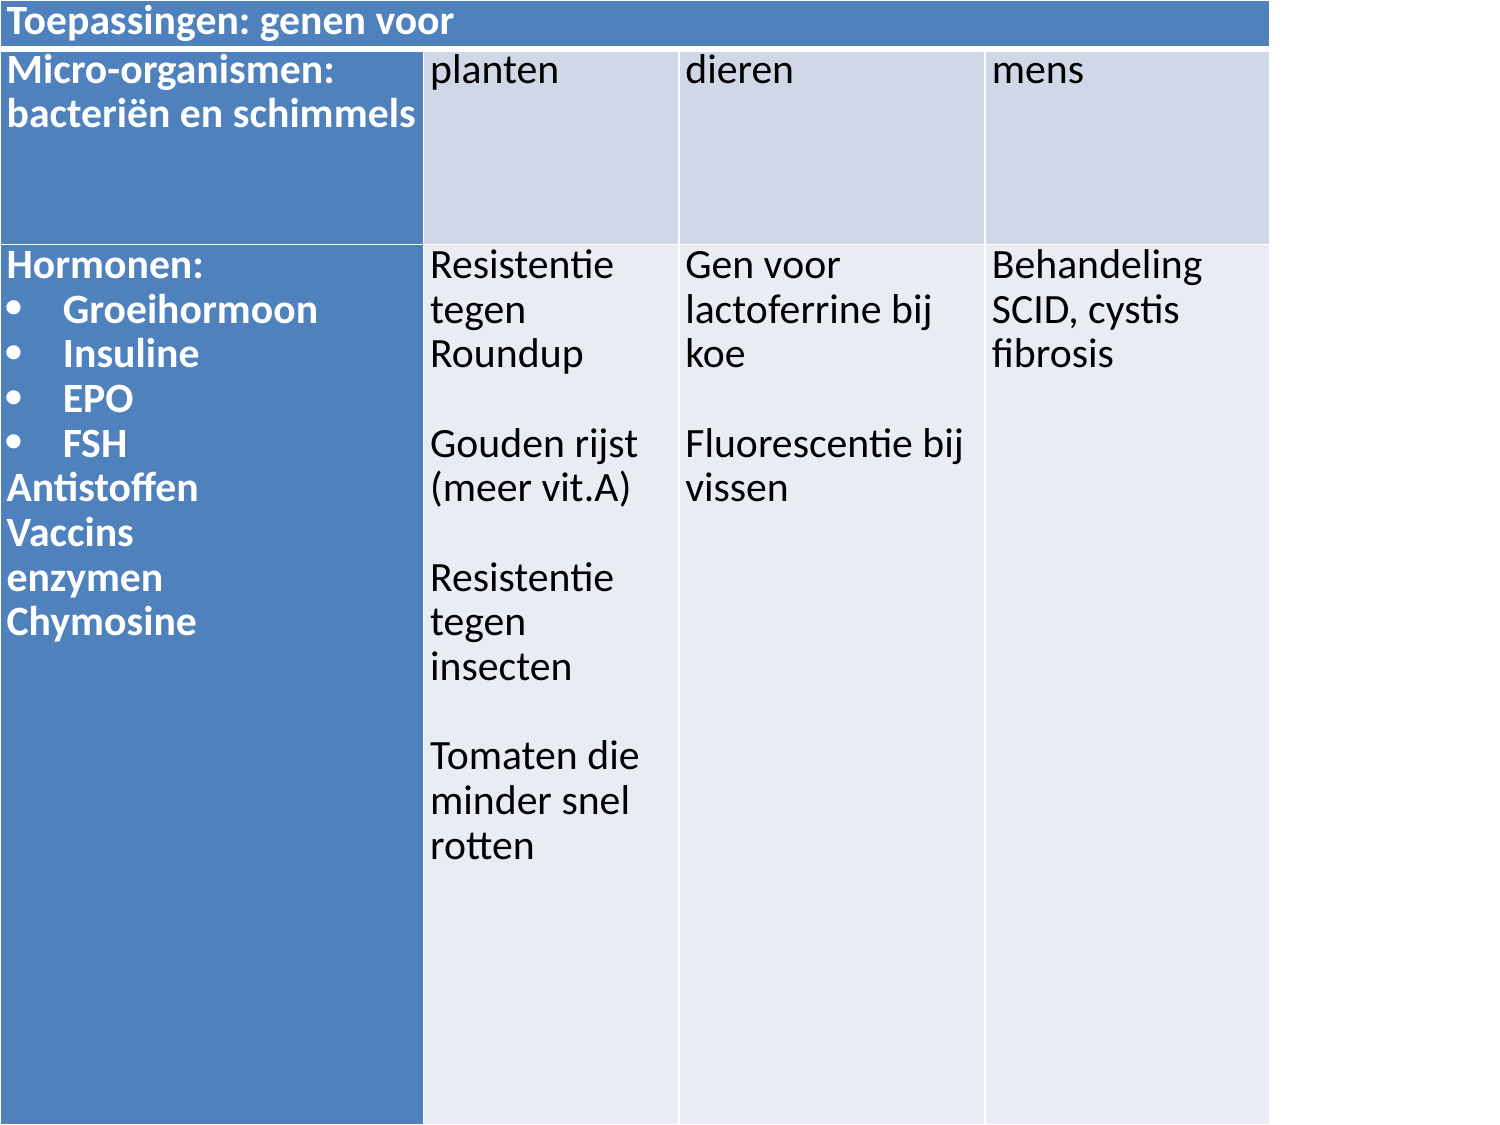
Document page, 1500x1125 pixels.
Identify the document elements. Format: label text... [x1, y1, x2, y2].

table_cell planten [424, 52, 678, 244]
table_cell Behandeling SCID, cystis fibrosis [986, 245, 1269, 1124]
table_cell Gen voor lactoferrine bij koe Fluorescentie bij vissen [680, 245, 984, 1124]
table_cell Micro-organismen: bacteriën en schimmels [1, 52, 423, 244]
table_cell mens [986, 52, 1269, 244]
table_cell Hormonen: Groeihormoon Insuline EPO FSH Antistoffen Vaccins enzymen Chymosine [1, 245, 423, 1124]
table_header Toepassingen: genen voor [1, 1, 1269, 46]
table_cell Resistentie tegen Roundup Gouden rijst (meer vit.A) Resistentie tegen insecten Tomaten die minder snel rotten [424, 245, 678, 1124]
table_cell dieren [680, 52, 984, 244]
